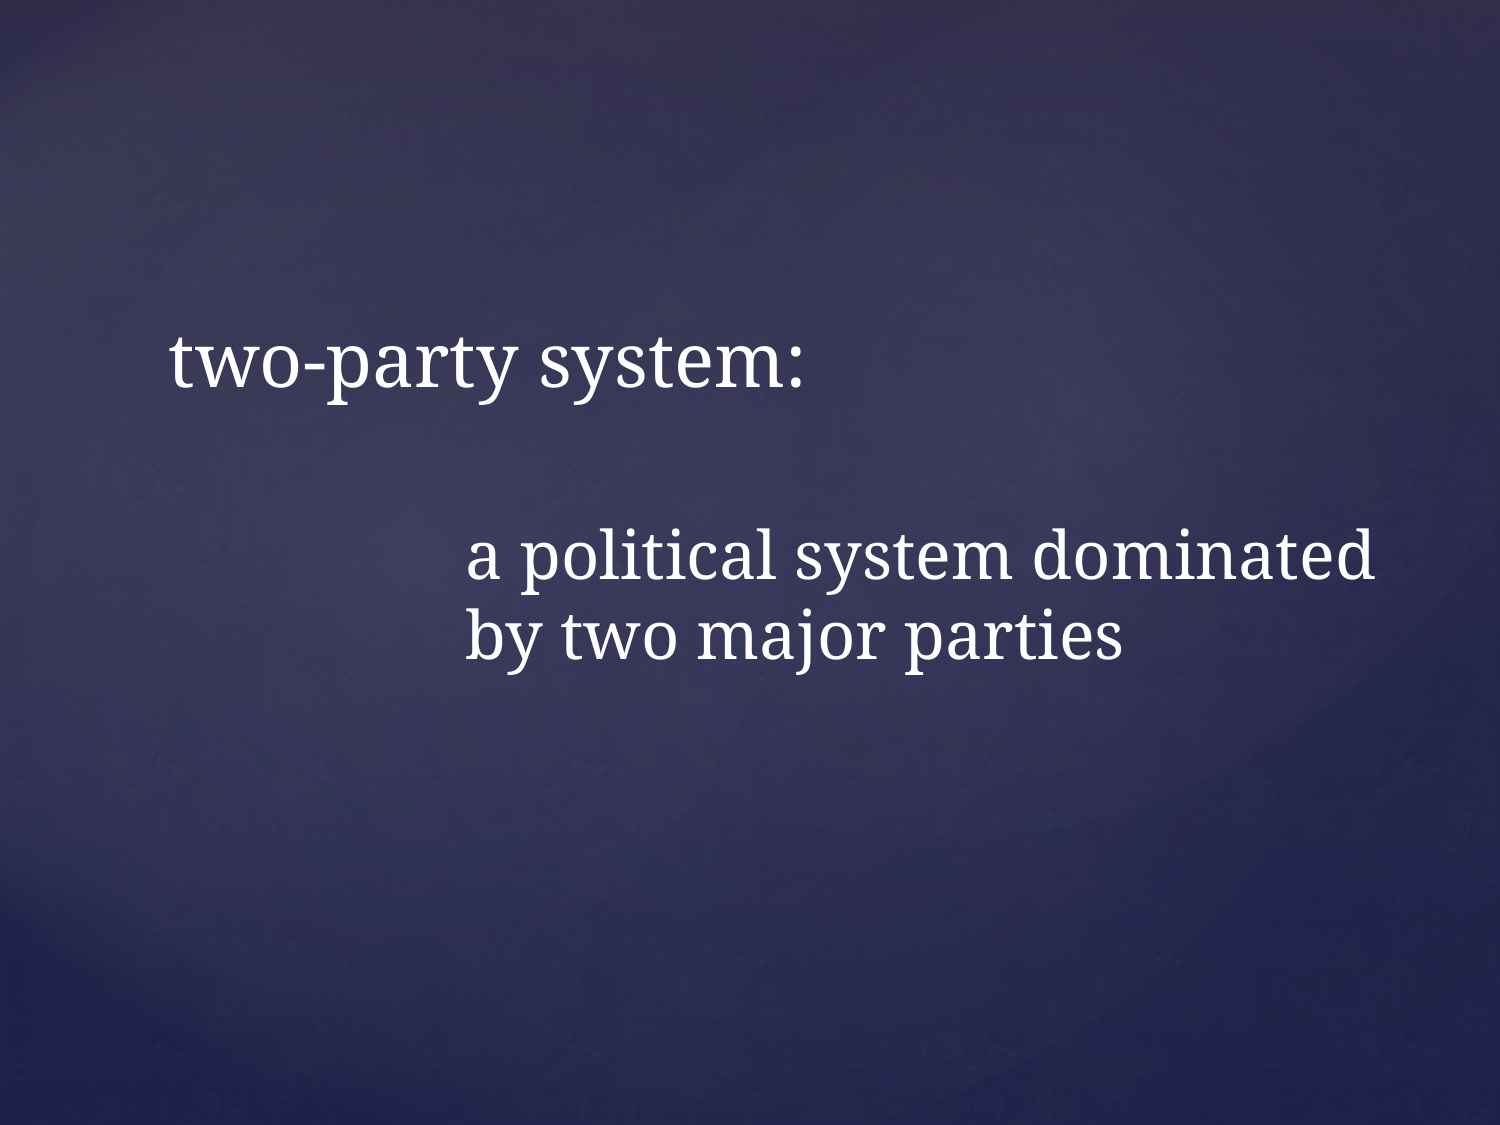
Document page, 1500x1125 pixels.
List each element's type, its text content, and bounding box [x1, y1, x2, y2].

text_box two-party system: [91, 304, 905, 410]
text_box a political system dominated by two major parties [450, 425, 1402, 725]
